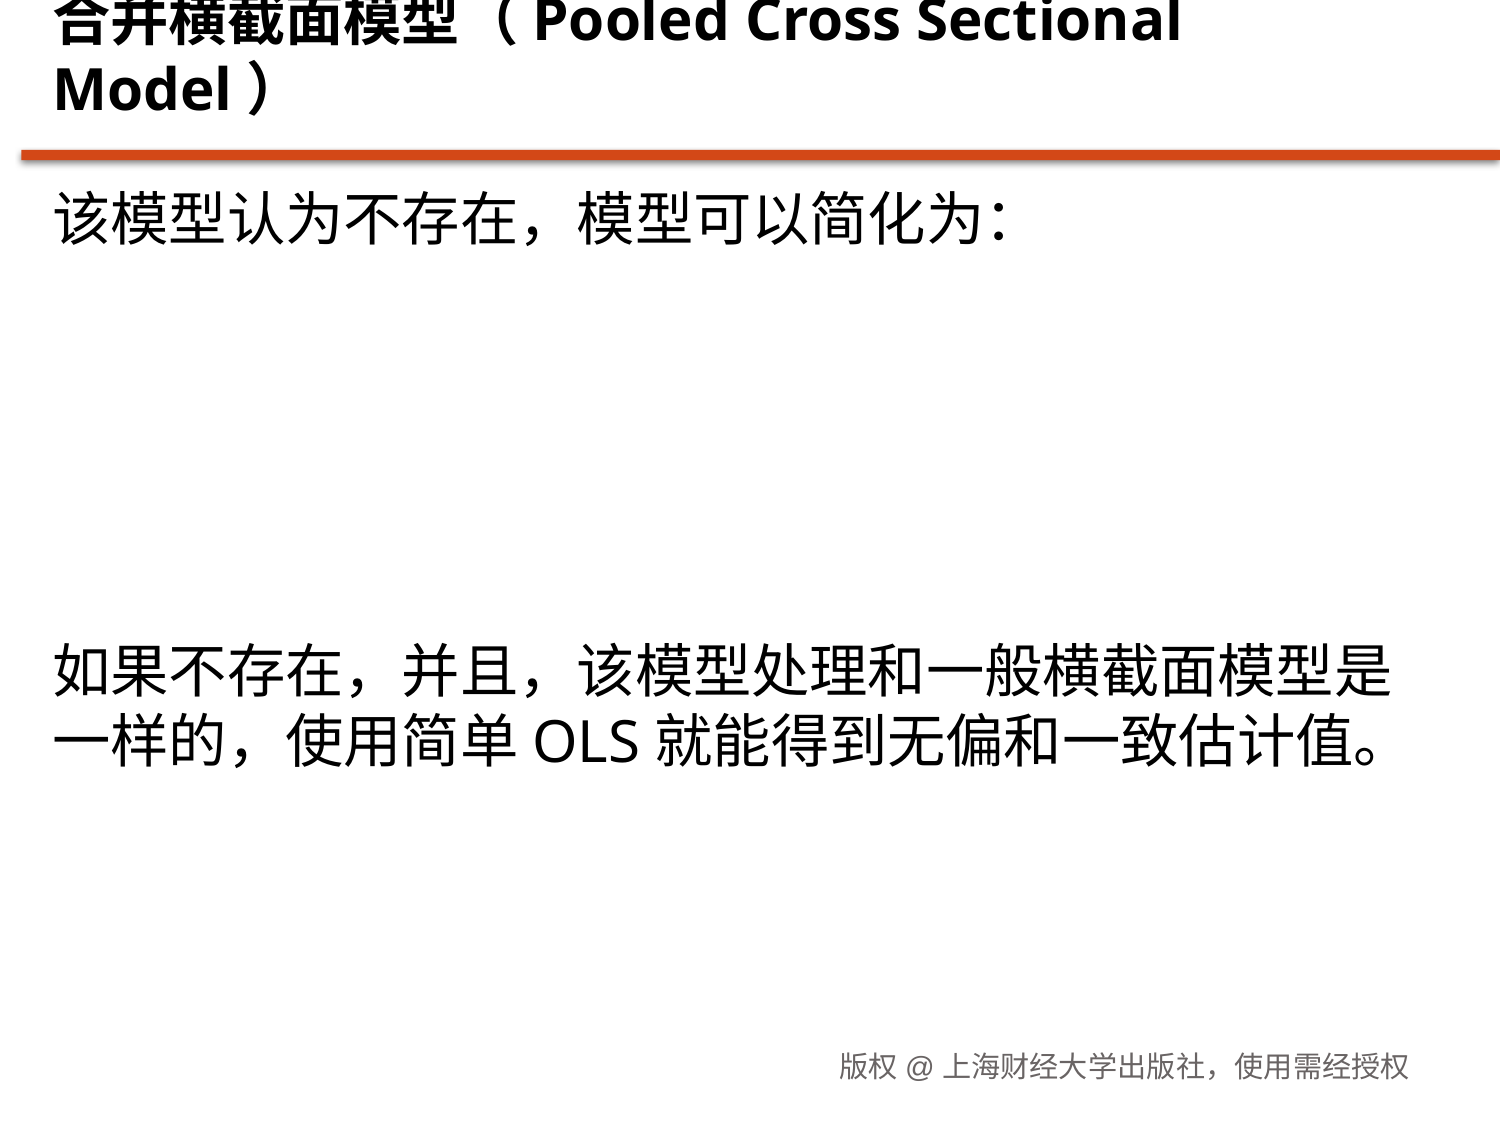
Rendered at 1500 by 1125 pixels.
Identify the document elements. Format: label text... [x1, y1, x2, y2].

title 合并横截面模型（Pooled Cross Sectional Model） [37, 50, 1450, 138]
footer 版权@上海财经大学出版社，使用需经授权 [825, 1028, 1475, 1104]
